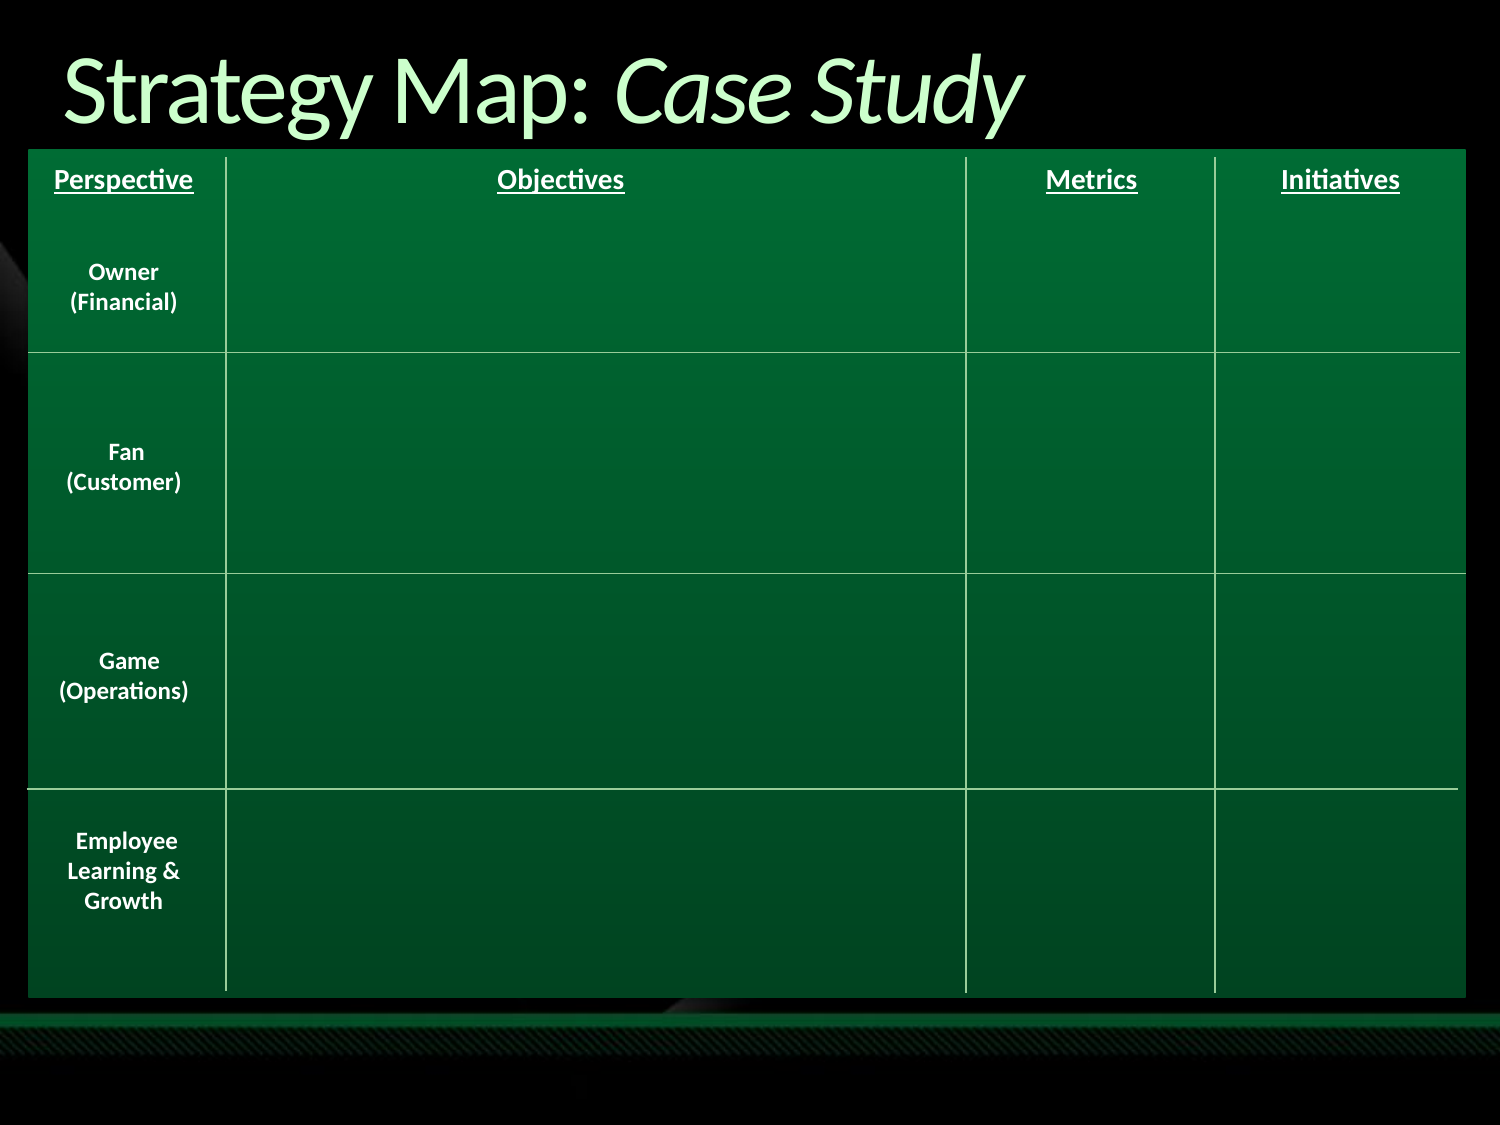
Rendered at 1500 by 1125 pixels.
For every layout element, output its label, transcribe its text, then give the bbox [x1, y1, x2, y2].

text_box [28, 587, 1466, 998]
text_box Metrics [977, 153, 1206, 204]
picture [0, 0, 1500, 574]
text_box Perspective Owner (Financial) Fan (Customer) Game (Operations) Employee Learning & Growth [30, 153, 218, 352]
text_box Initiatives [1226, 153, 1455, 204]
text_box Objectives [233, 153, 889, 204]
text_box Perspective Owner (Financial) Fan (Customer) Game (Operations) Employee Learning & Growth [30, 363, 218, 573]
picture [0, 575, 1500, 1125]
text_box Perspective Owner (Financial) Fan (Customer) Game (Operations) Employee Learning & Growth [30, 587, 218, 788]
title Strategy Map: Case Study [62, 37, 1438, 147]
text_box [28, 149, 1466, 573]
text_box Perspective Owner (Financial) Fan (Customer) Game (Operations) Employee Learning & Growth [30, 799, 218, 922]
